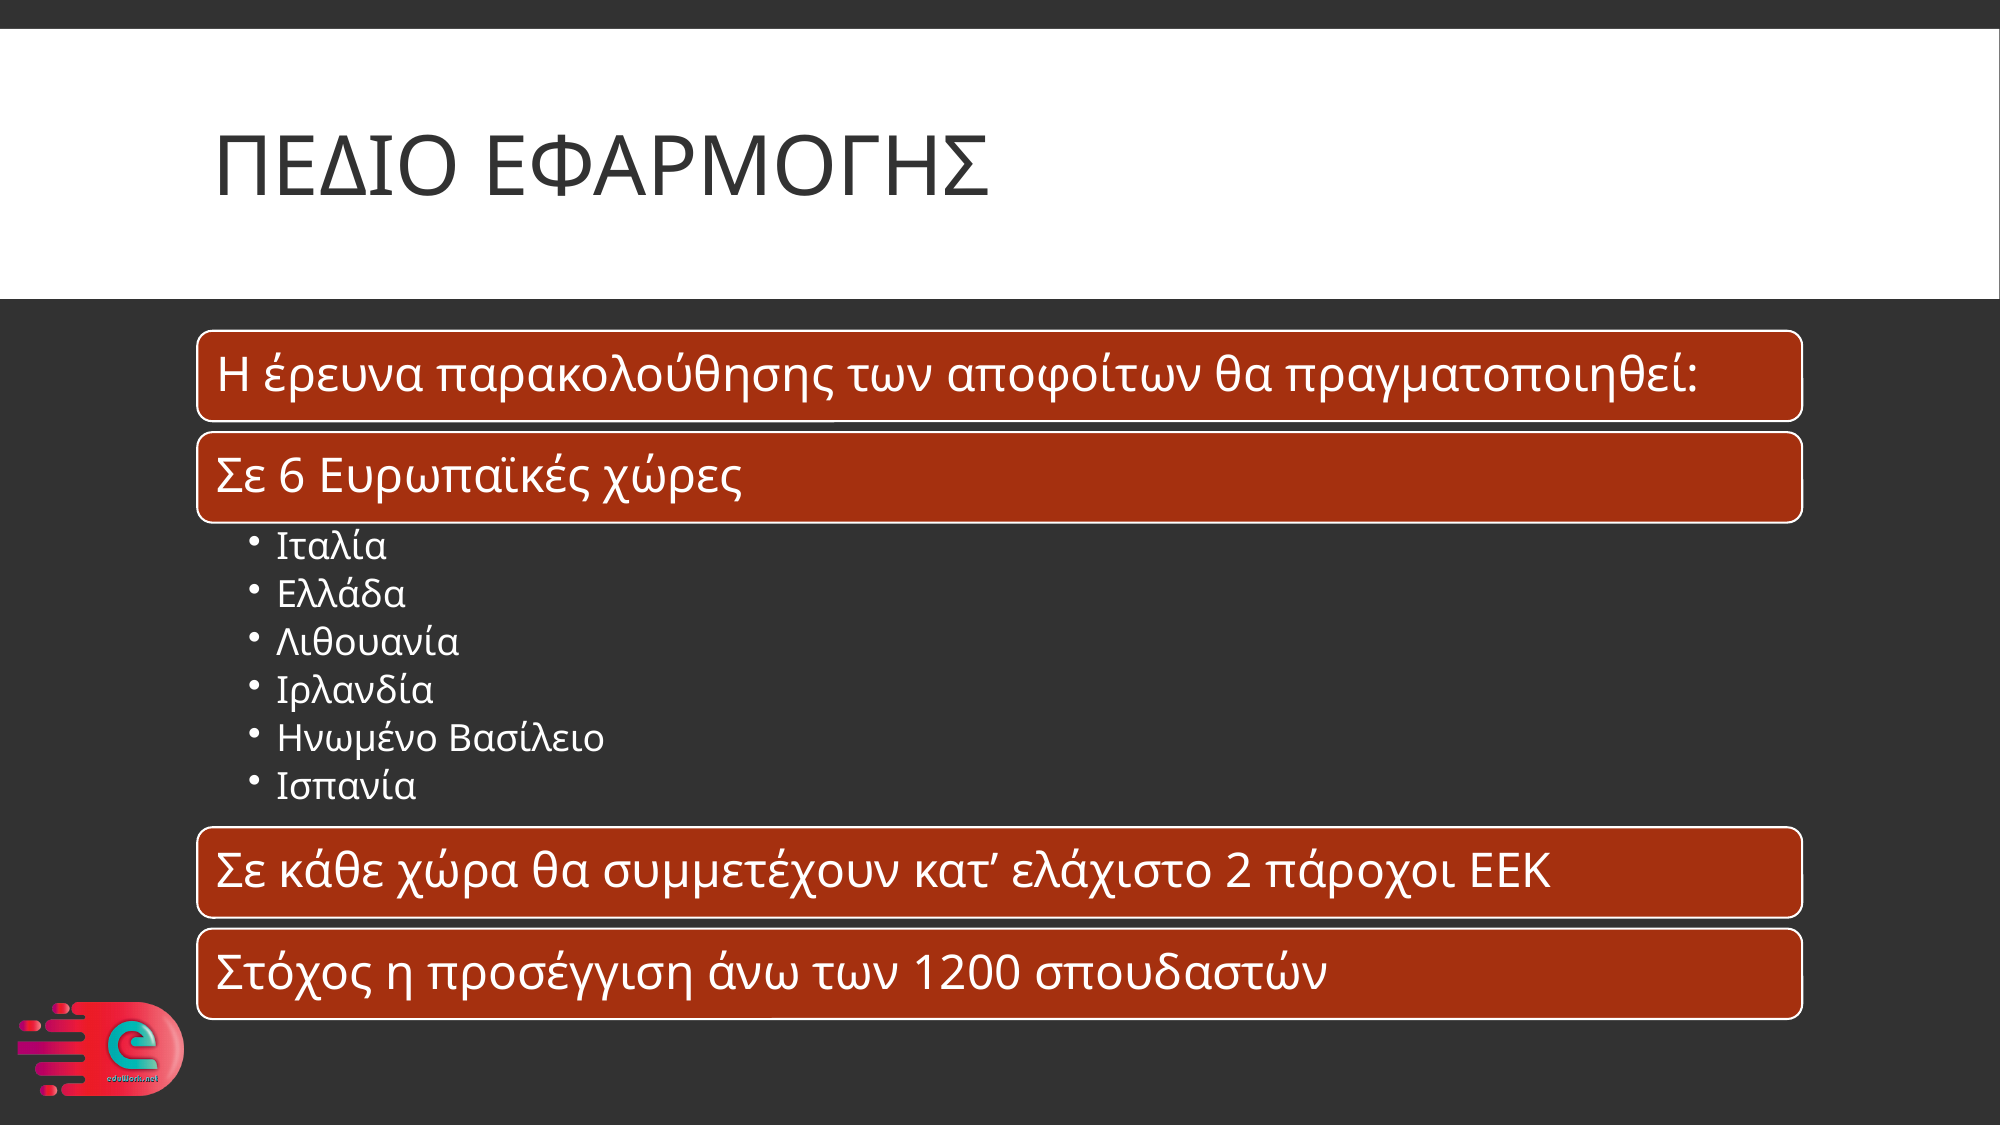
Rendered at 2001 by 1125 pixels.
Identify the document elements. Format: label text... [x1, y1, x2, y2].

picture [17, 1002, 184, 1096]
title Πεδιο εφαρμογησ [197, 46, 1803, 295]
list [196, 329, 1803, 1021]
